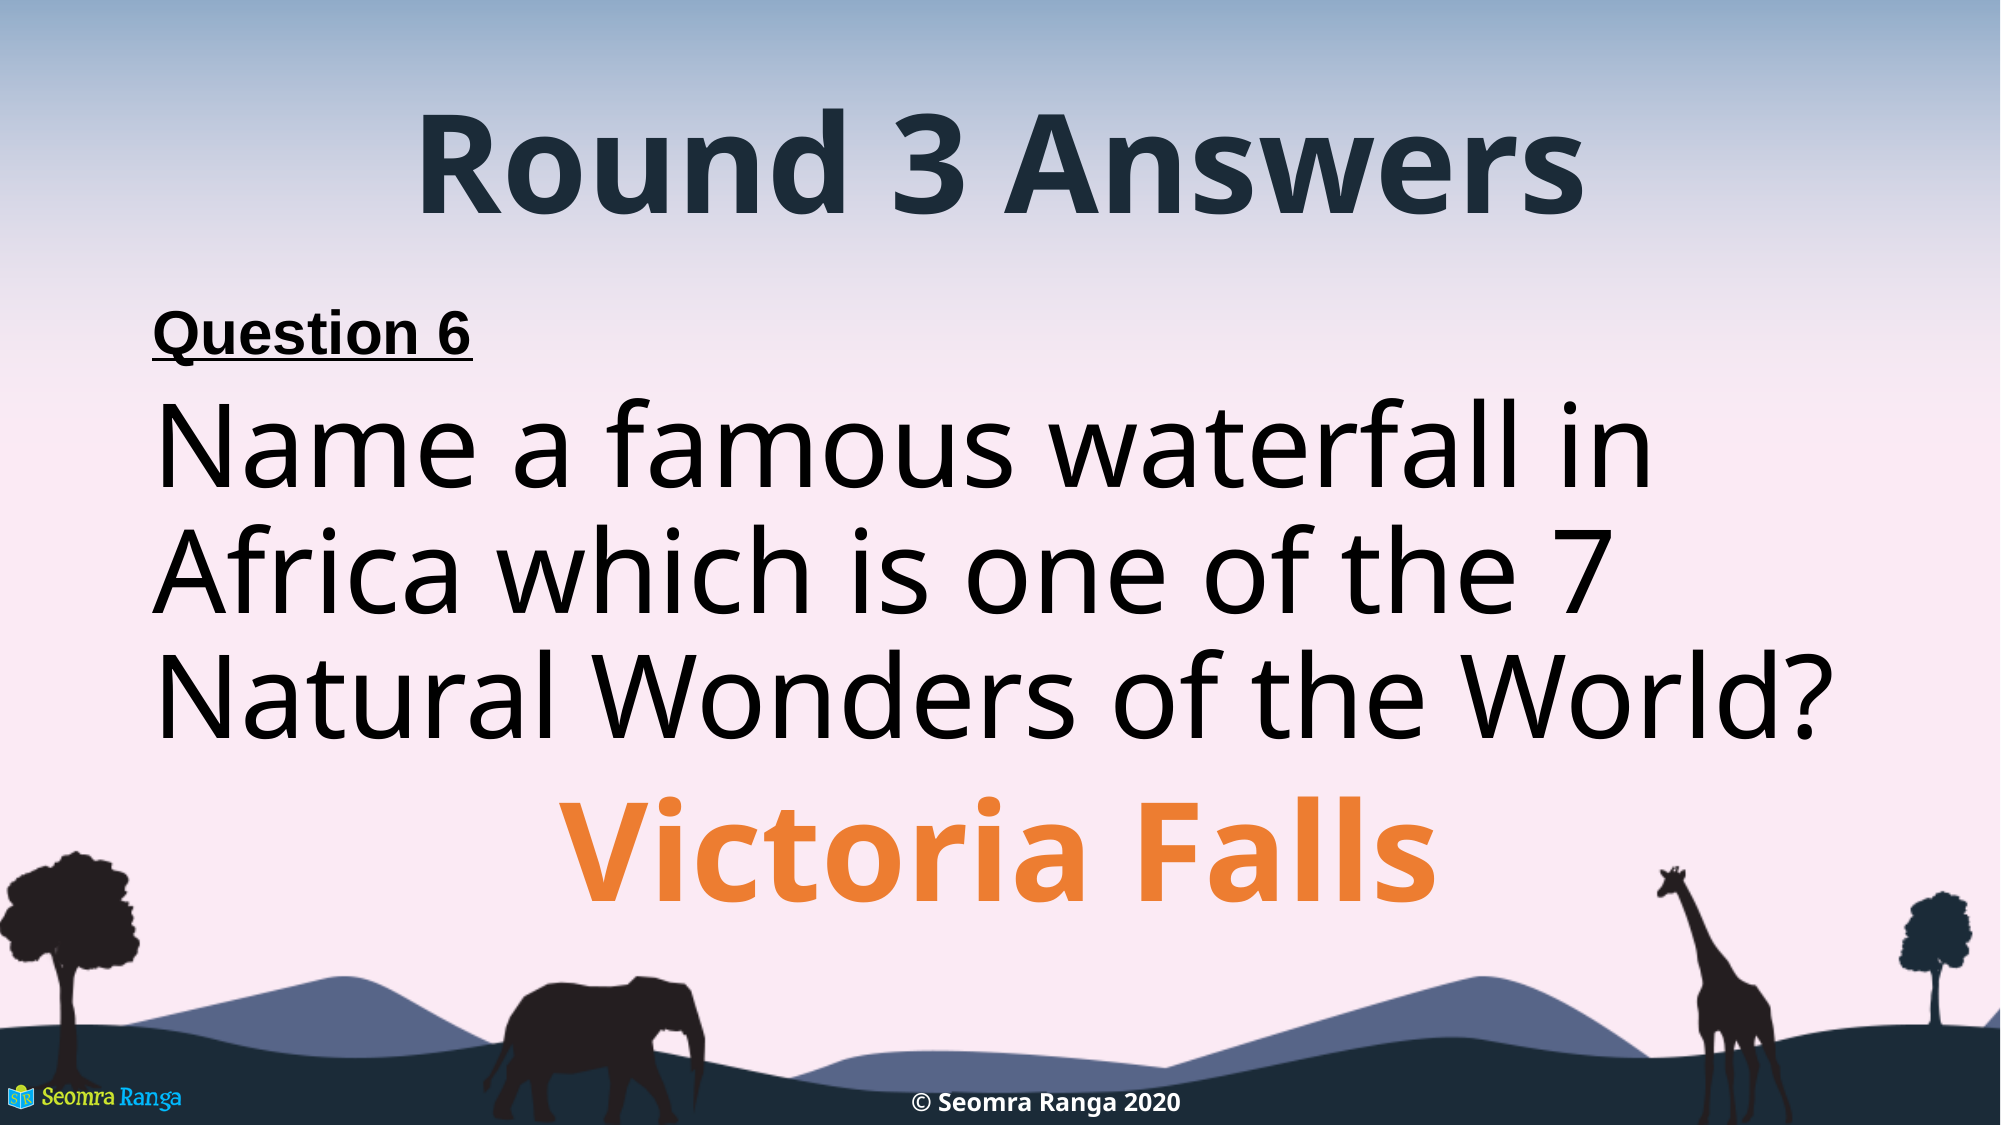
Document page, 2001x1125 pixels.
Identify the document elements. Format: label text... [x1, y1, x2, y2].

list Question 6 Name a famous waterfall in Africa which is one of the 7 Natural Wonders of the World? Victoria Falls [137, 293, 1863, 1014]
picture [0, 0, 2001, 1125]
title Round 3 Answers [137, 59, 1863, 278]
text_box © Seomra Ranga 2020 www.seomraranga.com [762, 1079, 1330, 1125]
